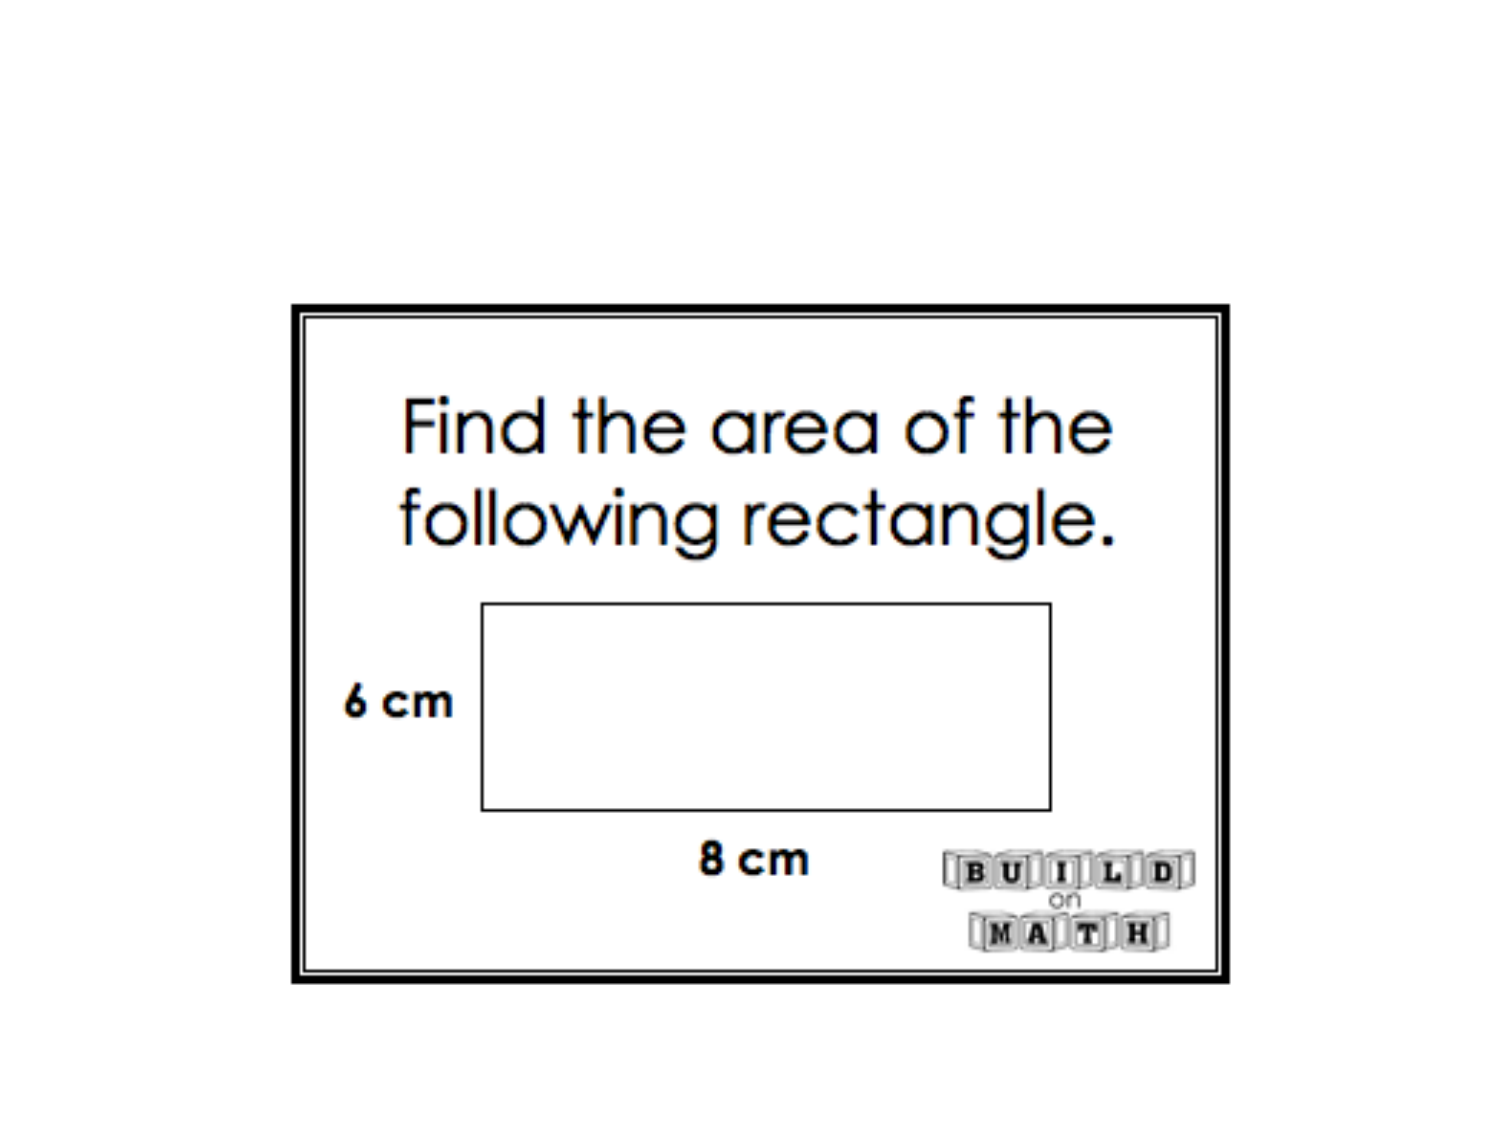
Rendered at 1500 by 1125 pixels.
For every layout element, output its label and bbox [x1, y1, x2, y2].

list [74, 262, 1426, 1006]
